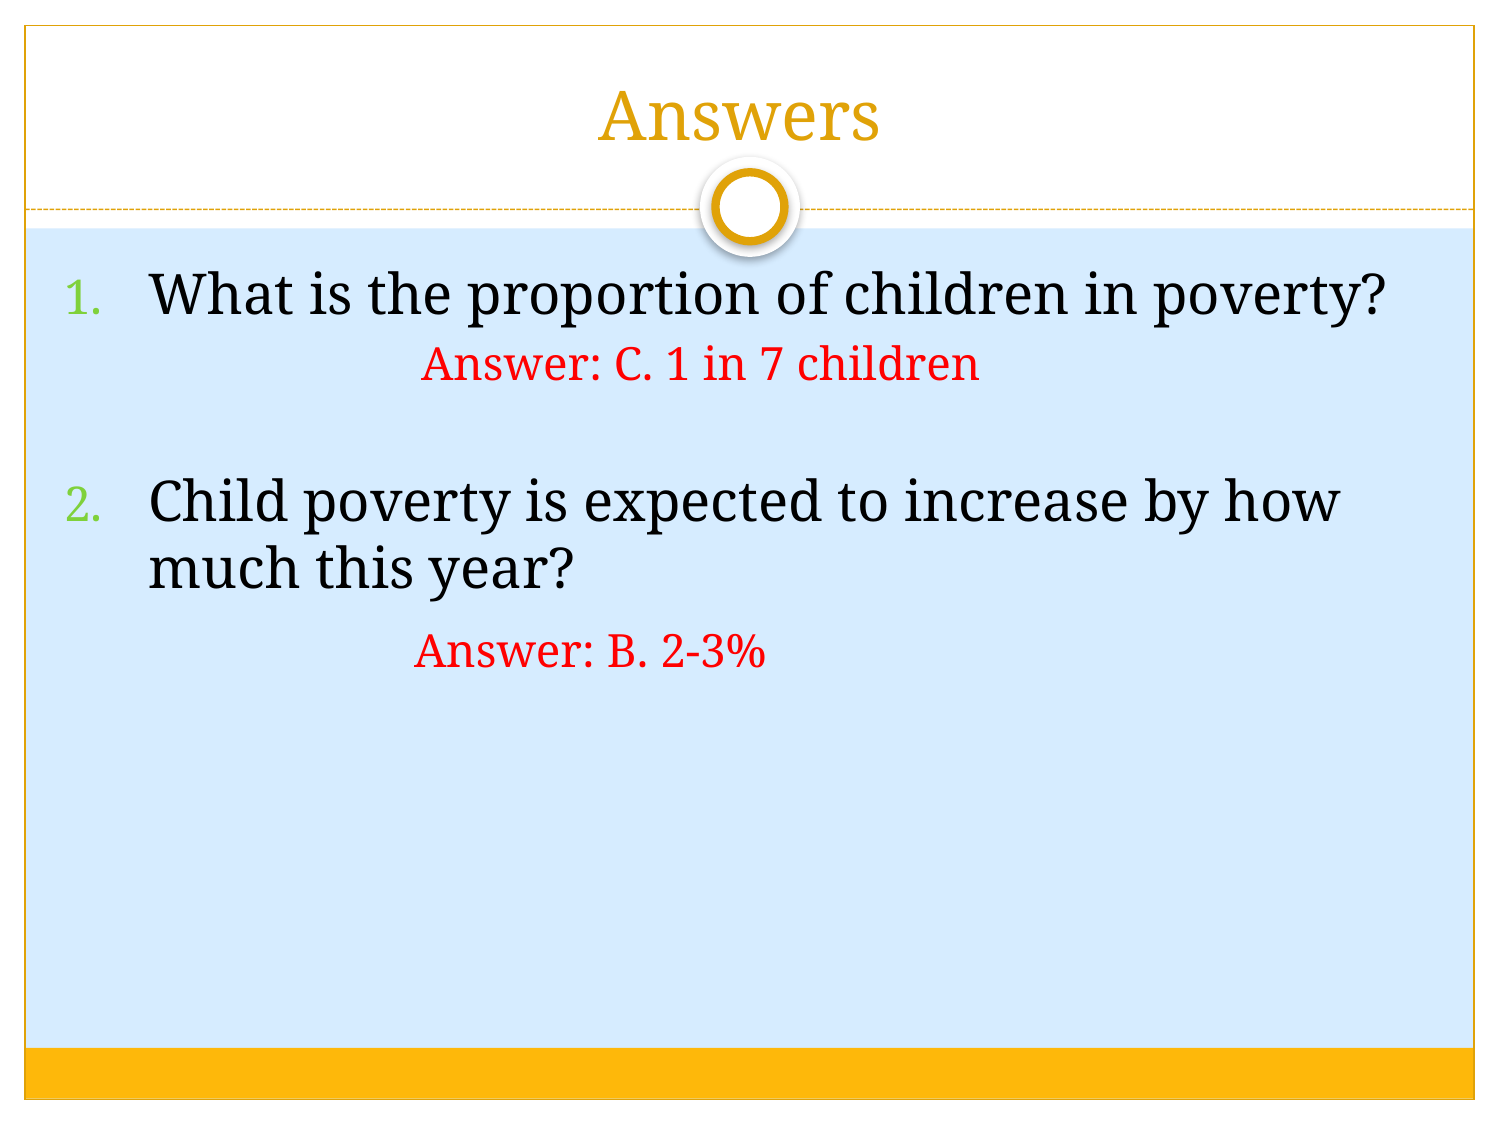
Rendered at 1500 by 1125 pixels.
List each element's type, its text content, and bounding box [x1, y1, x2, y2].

title Answers [49, 37, 1450, 162]
list What is the proportion of children in poverty? Answer: C. 1 in 7 children Child poverty is expected to increase by how much this year? Answer: B. 2-3% [49, 250, 1445, 1001]
